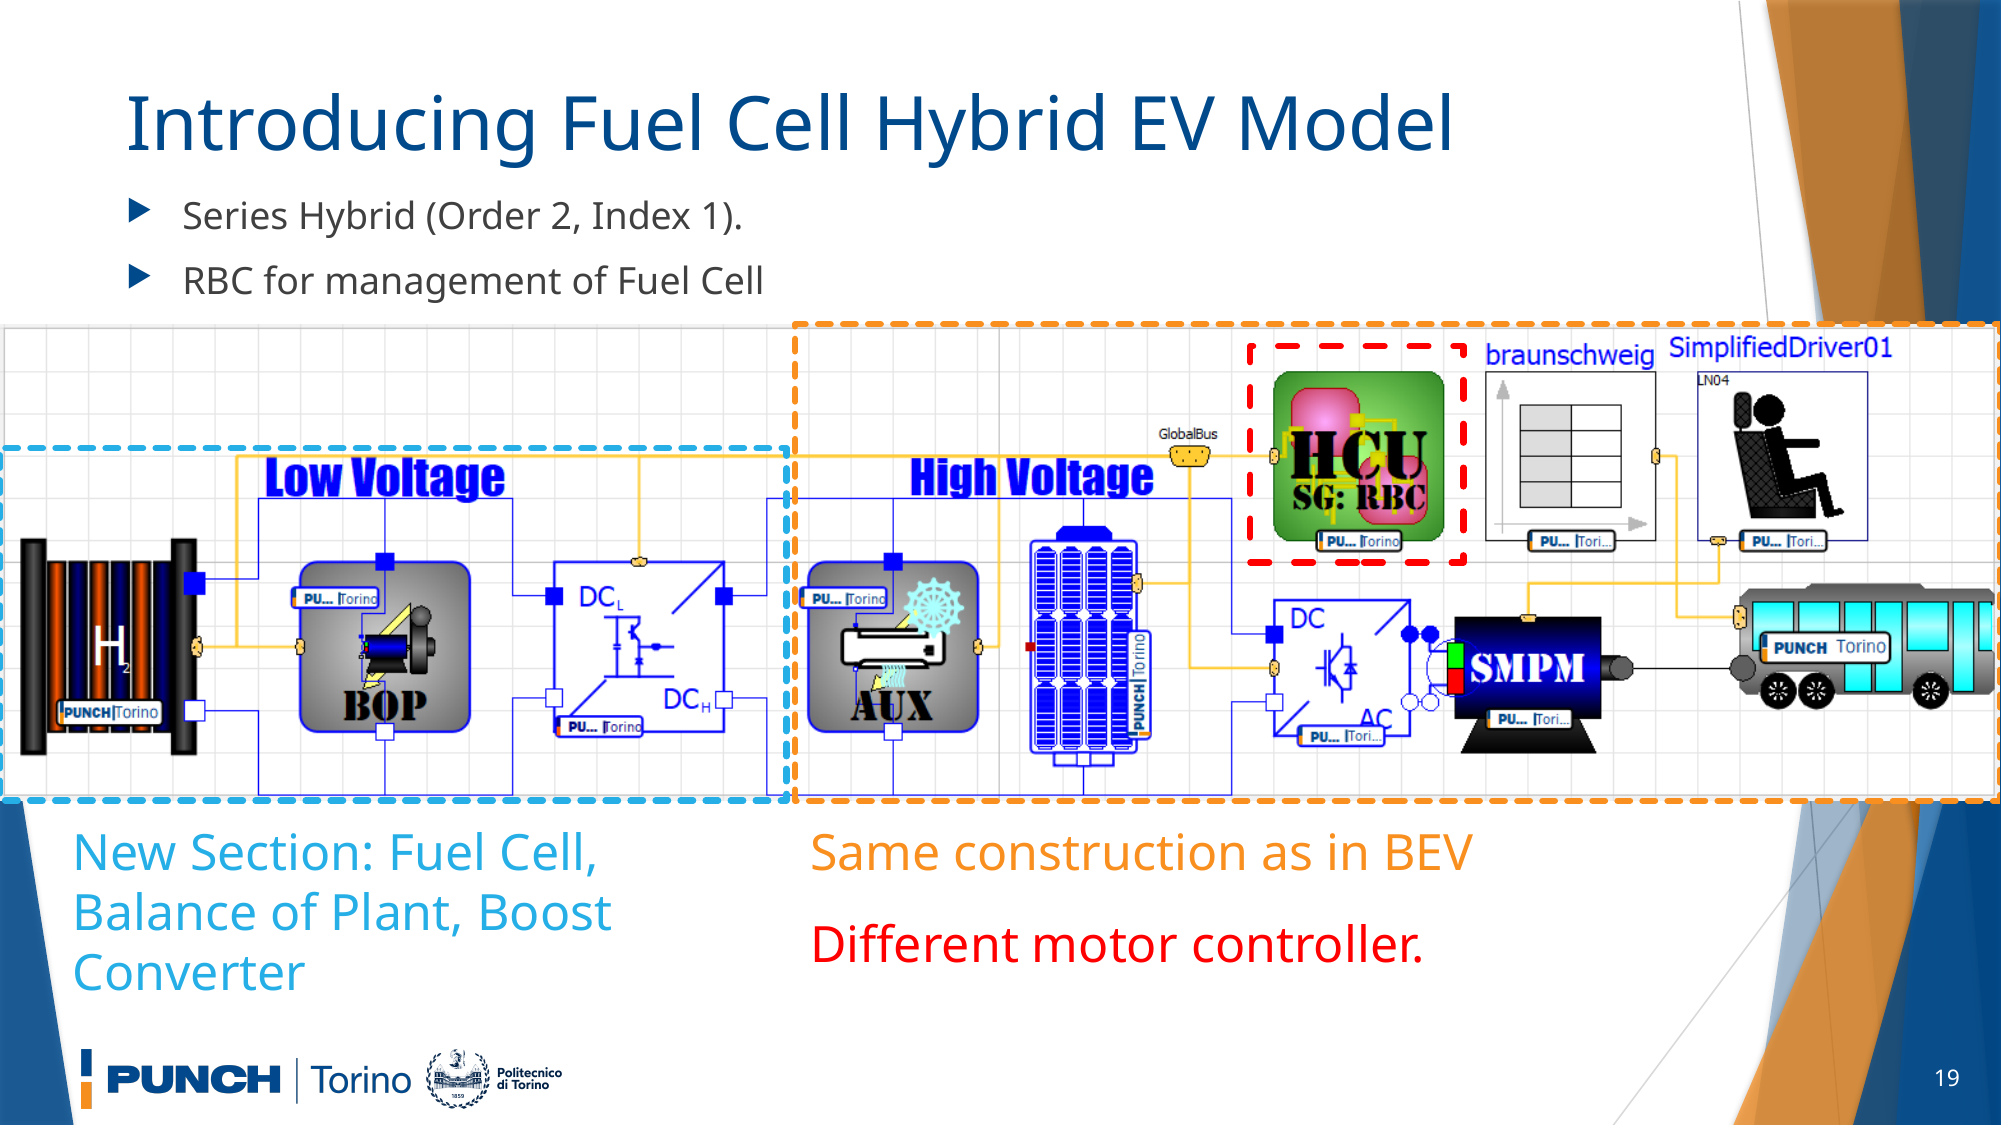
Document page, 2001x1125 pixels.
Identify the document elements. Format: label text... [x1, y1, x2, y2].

text_box Different motor controller. [795, 905, 1524, 1079]
text_box Same construction as in BEV [795, 813, 1524, 905]
picture [81, 1079, 411, 1109]
text_box Series Hybrid (Order 2, Index 1). RBC for management of Fuel Cell [111, 184, 1747, 322]
picture [0, 323, 2000, 802]
picture [426, 1079, 562, 1109]
list New Section: Fuel Cell, Balance of Plant, Boost Converter [57, 813, 787, 1079]
title Introducing Fuel Cell Hybrid EV Model [111, 68, 1522, 184]
slide_number 19 [1863, 1048, 1976, 1109]
